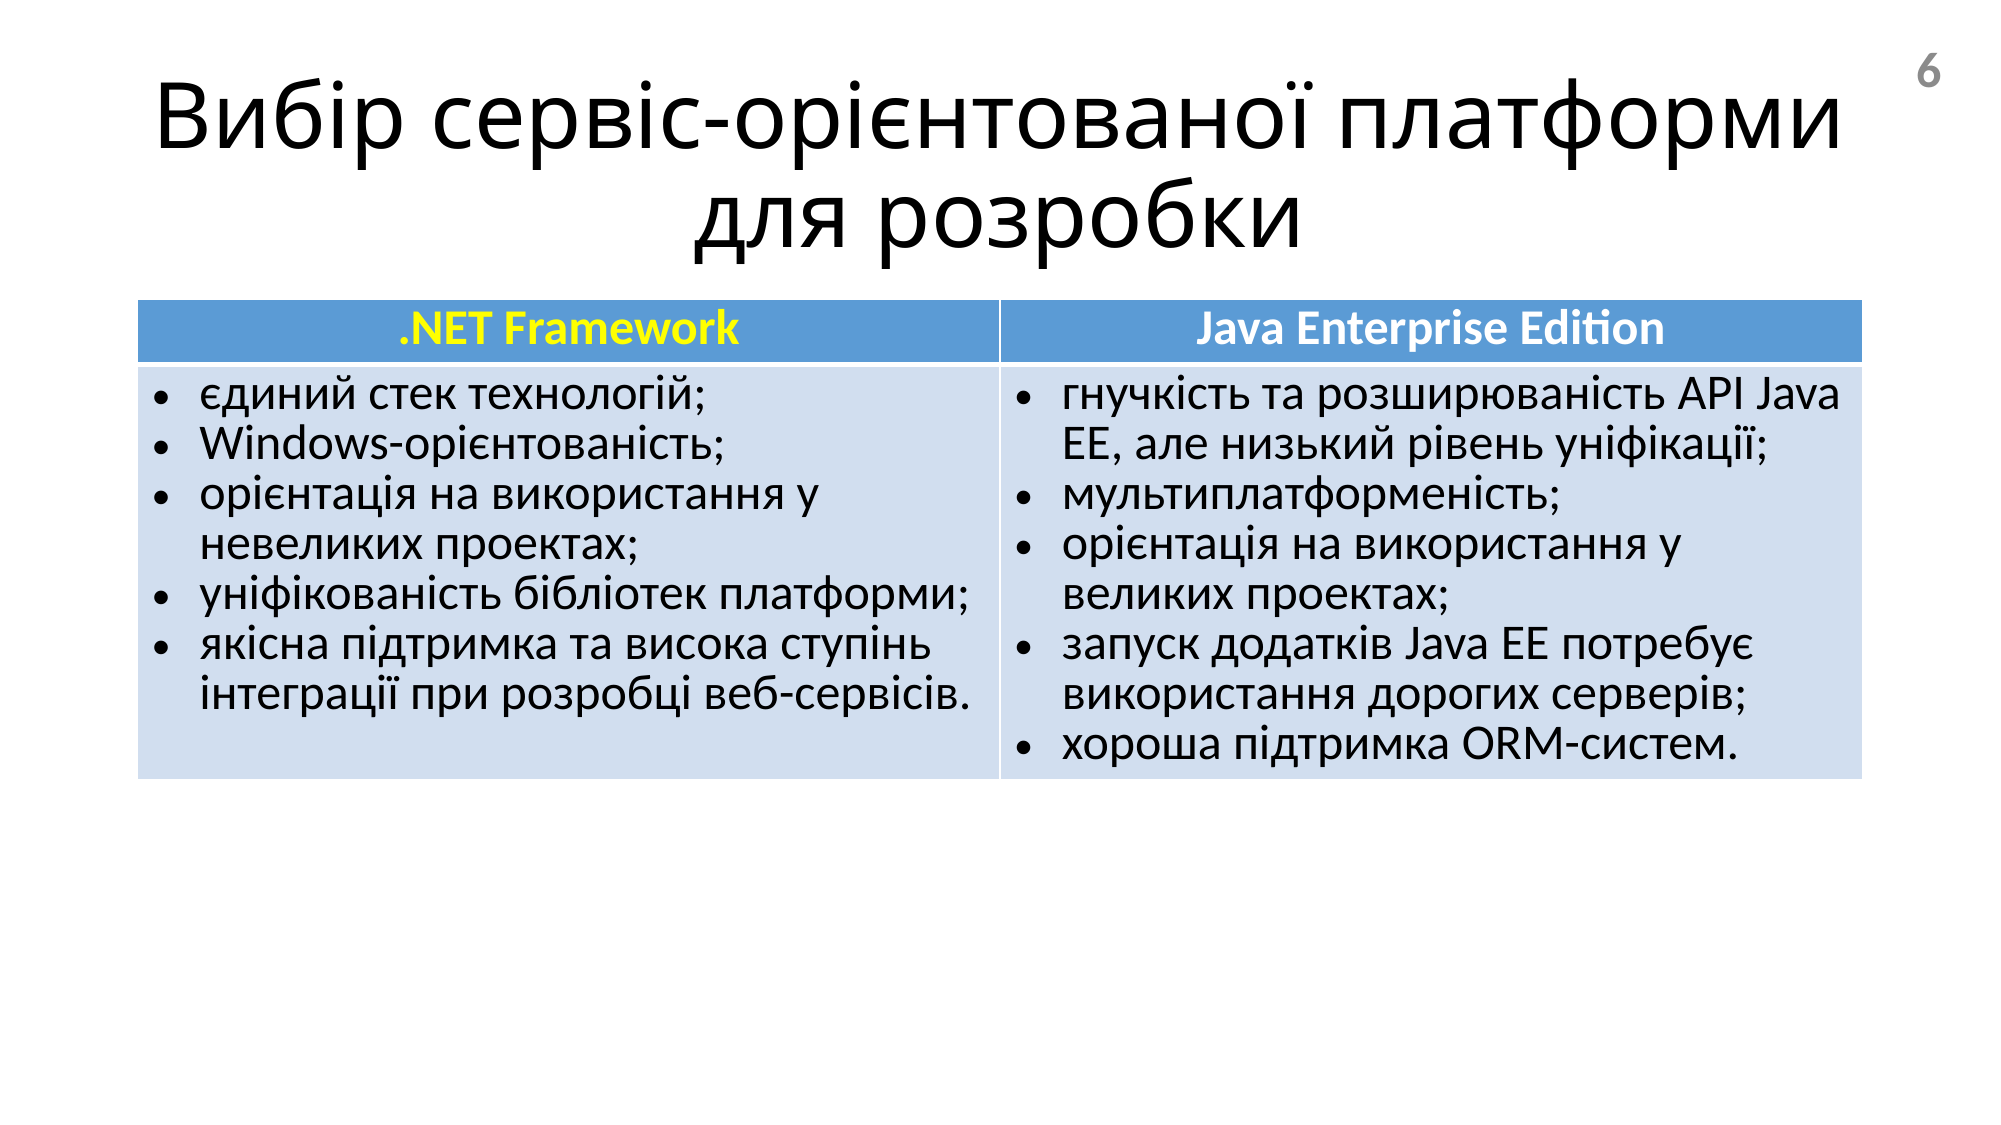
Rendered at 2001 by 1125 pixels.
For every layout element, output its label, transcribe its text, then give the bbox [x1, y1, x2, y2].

title Вибір сервіс-орієнтованої платформи для розробки [137, 59, 1863, 278]
table_cell гнучкість та розширюваність API Java EE, але низький рівень уніфікації; мультиплатформеність; орієнтація на використання у великих проектах; запуск додатків Java EE потребує використання дорогих серверів; хороша підтримка ORM-систем. [1001, 367, 1862, 779]
slide_number 6 [1506, 37, 1957, 98]
table_header .NET Framework [138, 300, 999, 362]
table_header Java Enterprise Edition [1001, 300, 1862, 362]
table_cell єдиний стек технологій; Windows-орієнтованість; орієнтація на використання у невеликих проектах; уніфікованість бібліотек платформи; якісна підтримка та висока ступінь інтеграції при розробці веб-сервісів. [138, 367, 999, 779]
